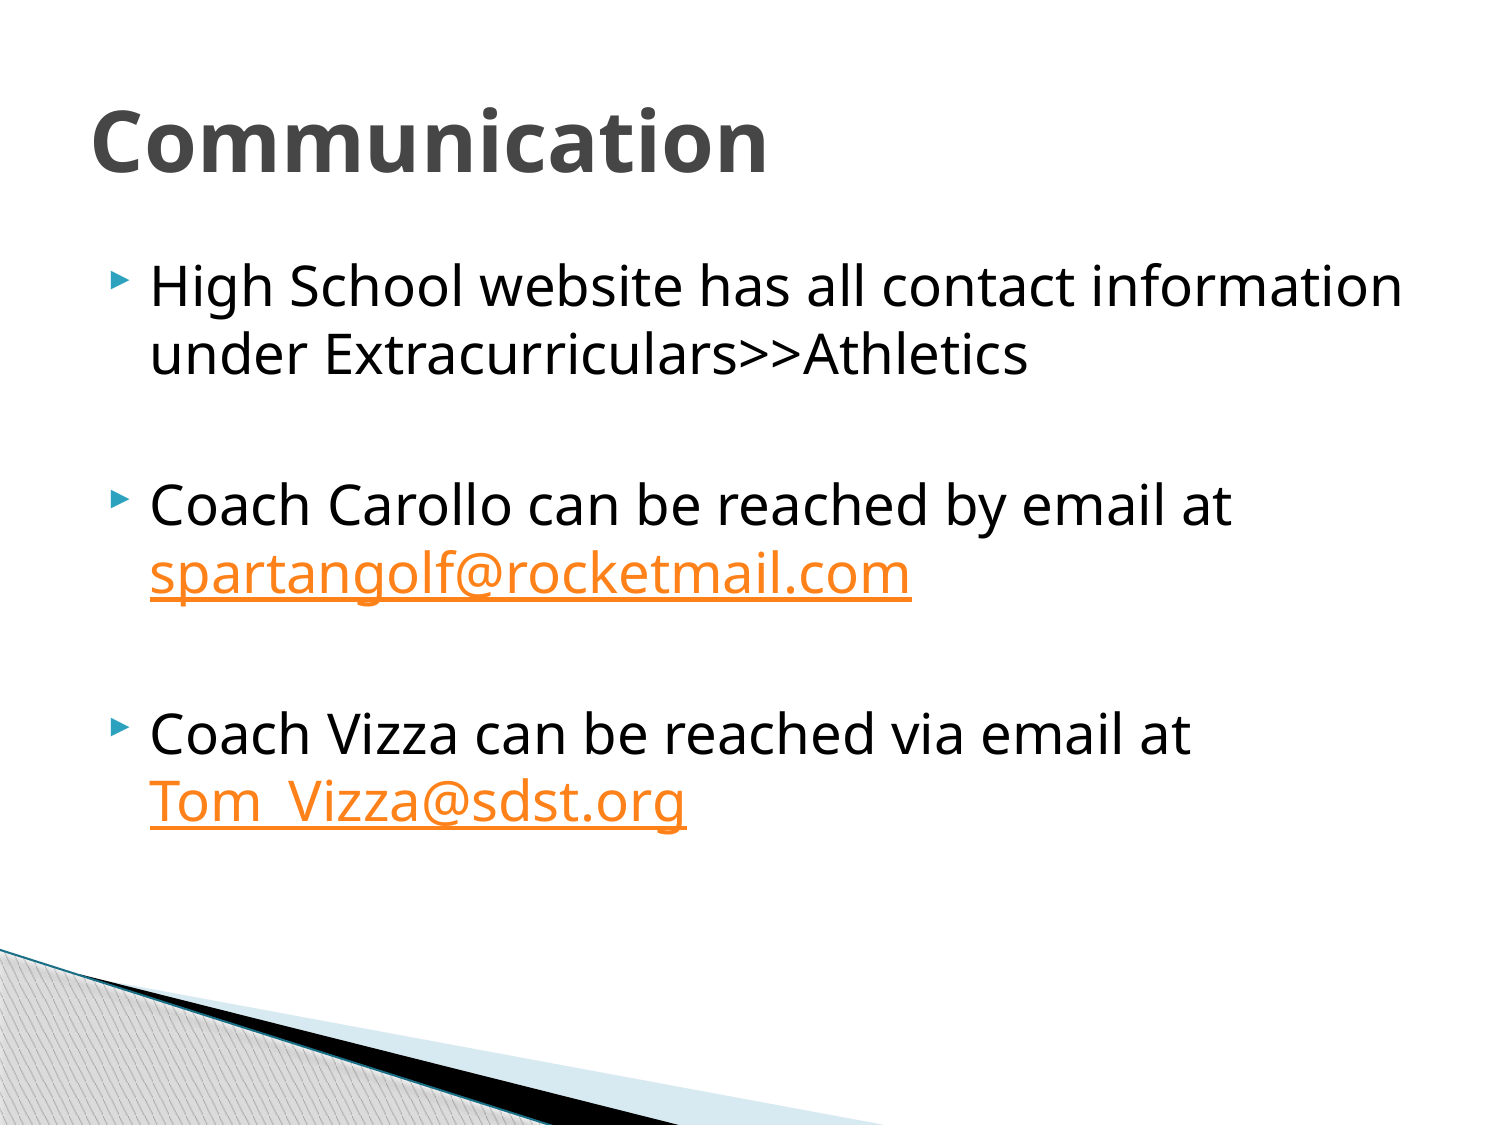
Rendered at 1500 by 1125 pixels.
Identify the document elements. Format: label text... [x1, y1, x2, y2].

title Communication [75, 45, 1425, 233]
list High School website has all contact information under Extracurriculars>>Athletics Coach Carollo can be reached by email at spartangolf@rocketmail.com Coach Vizza can be reached via email at Tom_Vizza@sdst.org [75, 243, 1425, 986]
